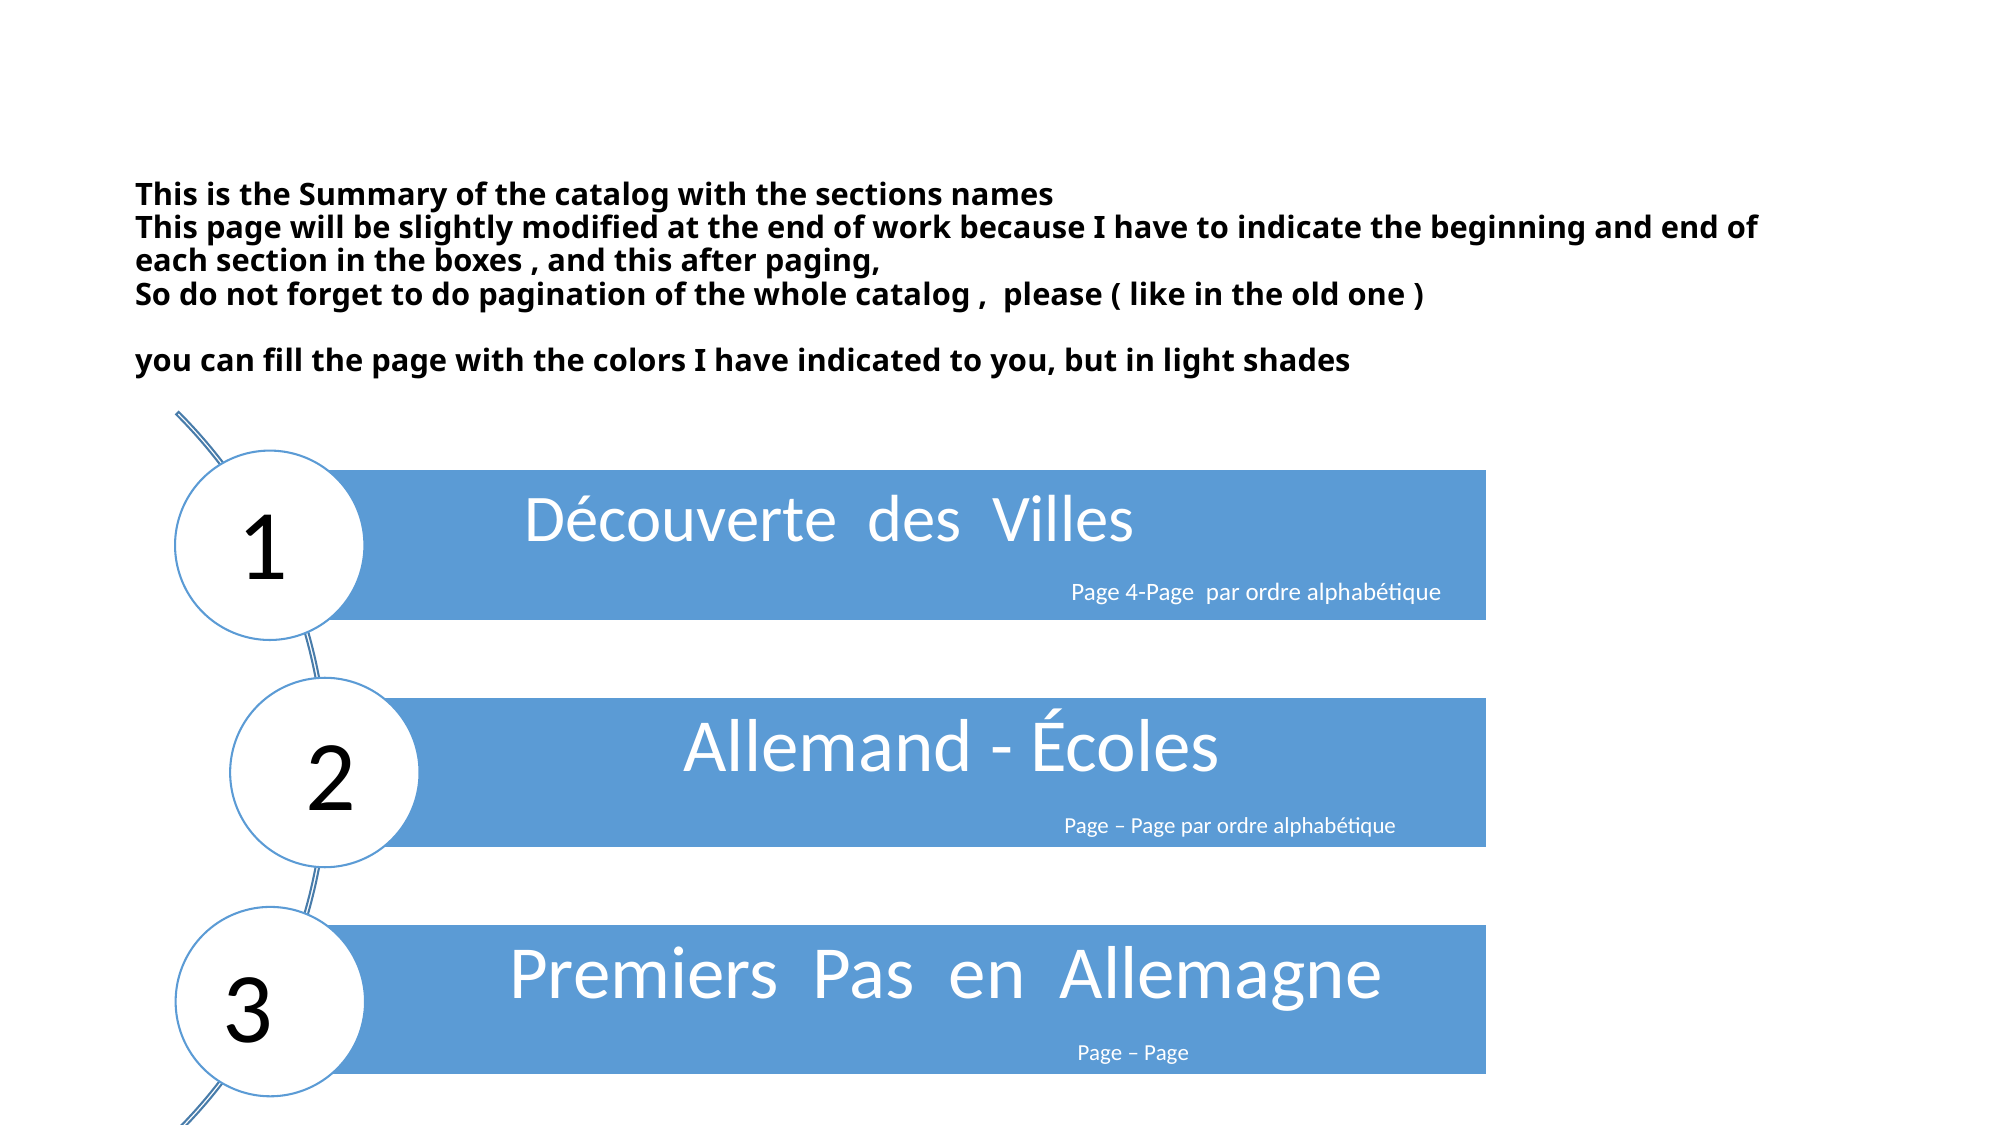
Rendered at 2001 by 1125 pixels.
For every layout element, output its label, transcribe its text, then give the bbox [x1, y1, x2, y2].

title This is the Summary of the catalog with the sections names This page will be slightly modified at the end of work because I have to indicate the beginning and end of each section in the boxes , and this after paging, So do not forget to do pagination of the whole catalog , please ( like in the old one ) you can fill the page with the colors I have indicated to you, but in light shades [120, 169, 1845, 388]
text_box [164, 393, 1498, 1125]
